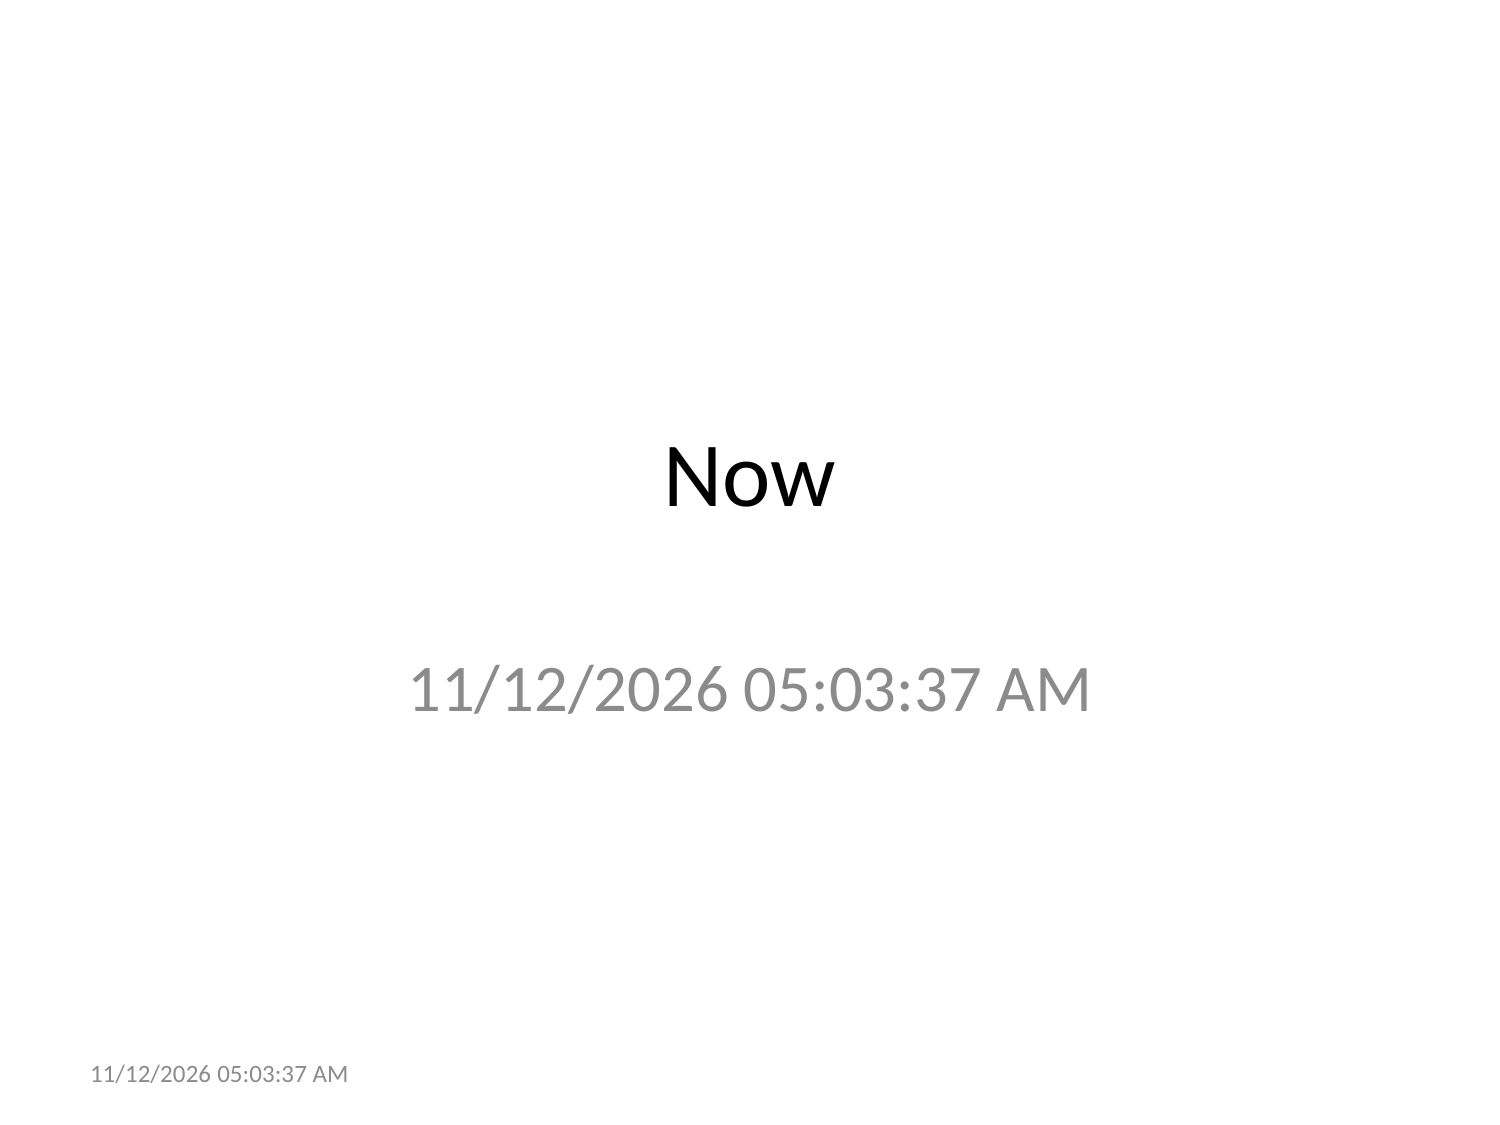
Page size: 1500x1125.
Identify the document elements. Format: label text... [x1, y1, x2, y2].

title Now [112, 349, 1388, 591]
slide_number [75, 1042, 425, 1103]
subtitle 2011-12-19 10:20:04 AM [225, 637, 1275, 925]
